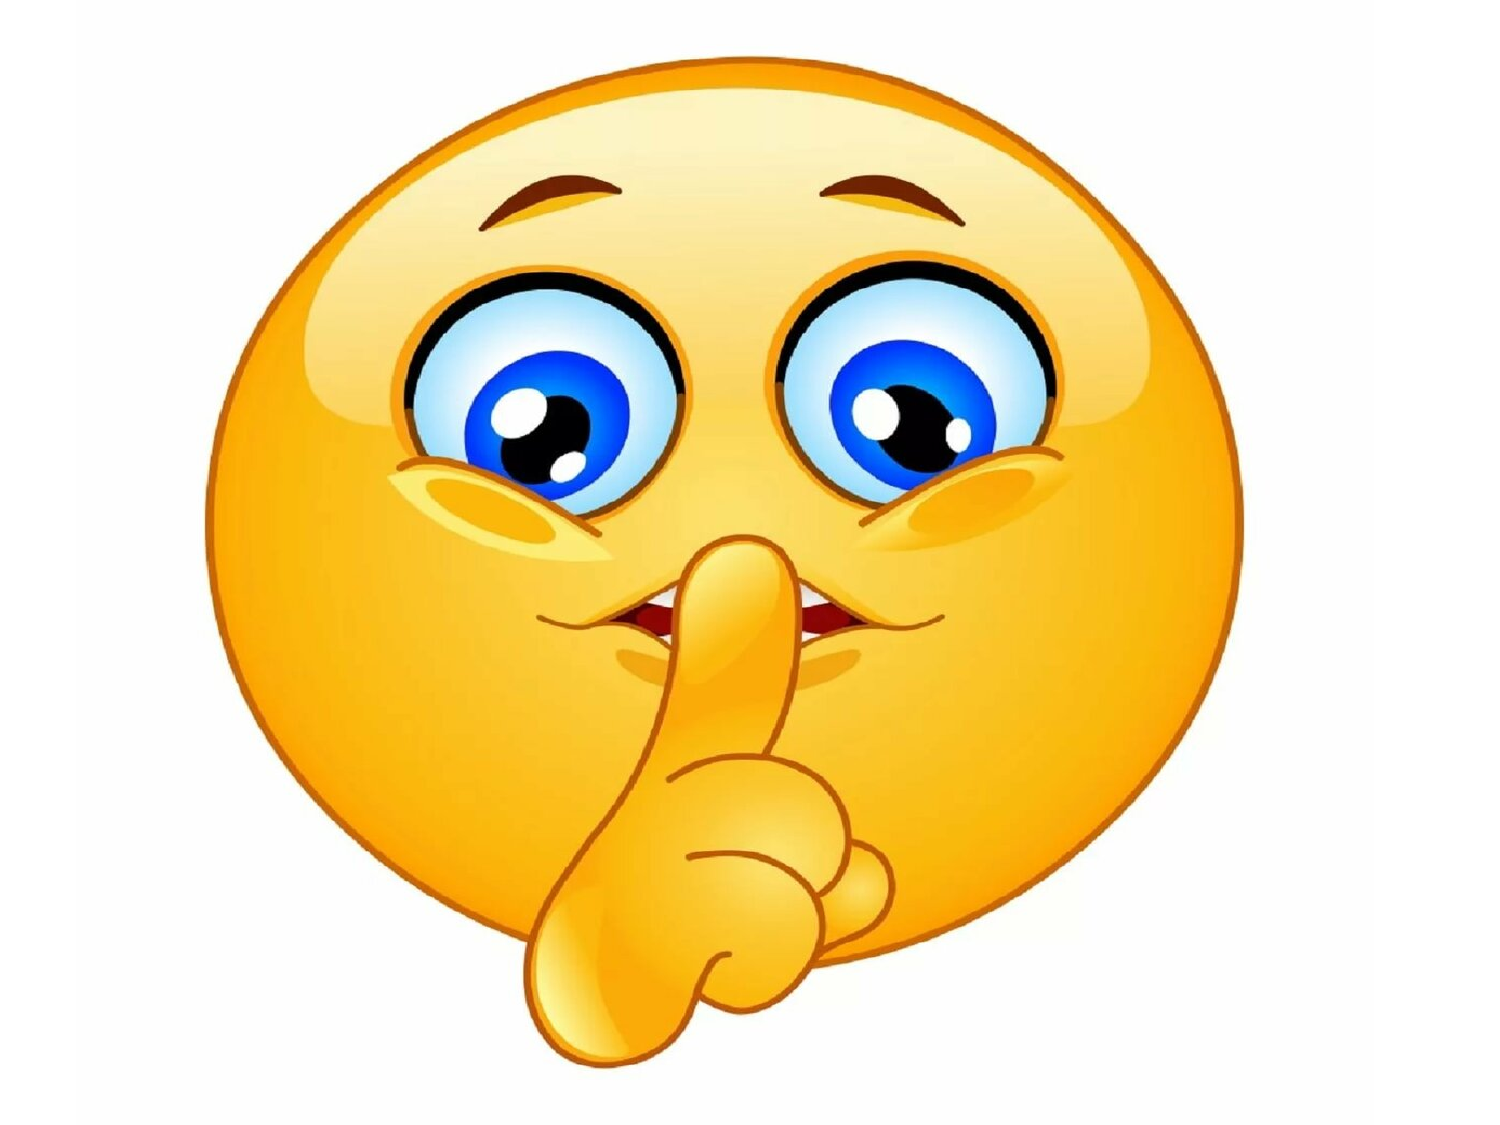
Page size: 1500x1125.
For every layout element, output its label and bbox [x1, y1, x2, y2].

picture [76, 0, 1375, 1125]
